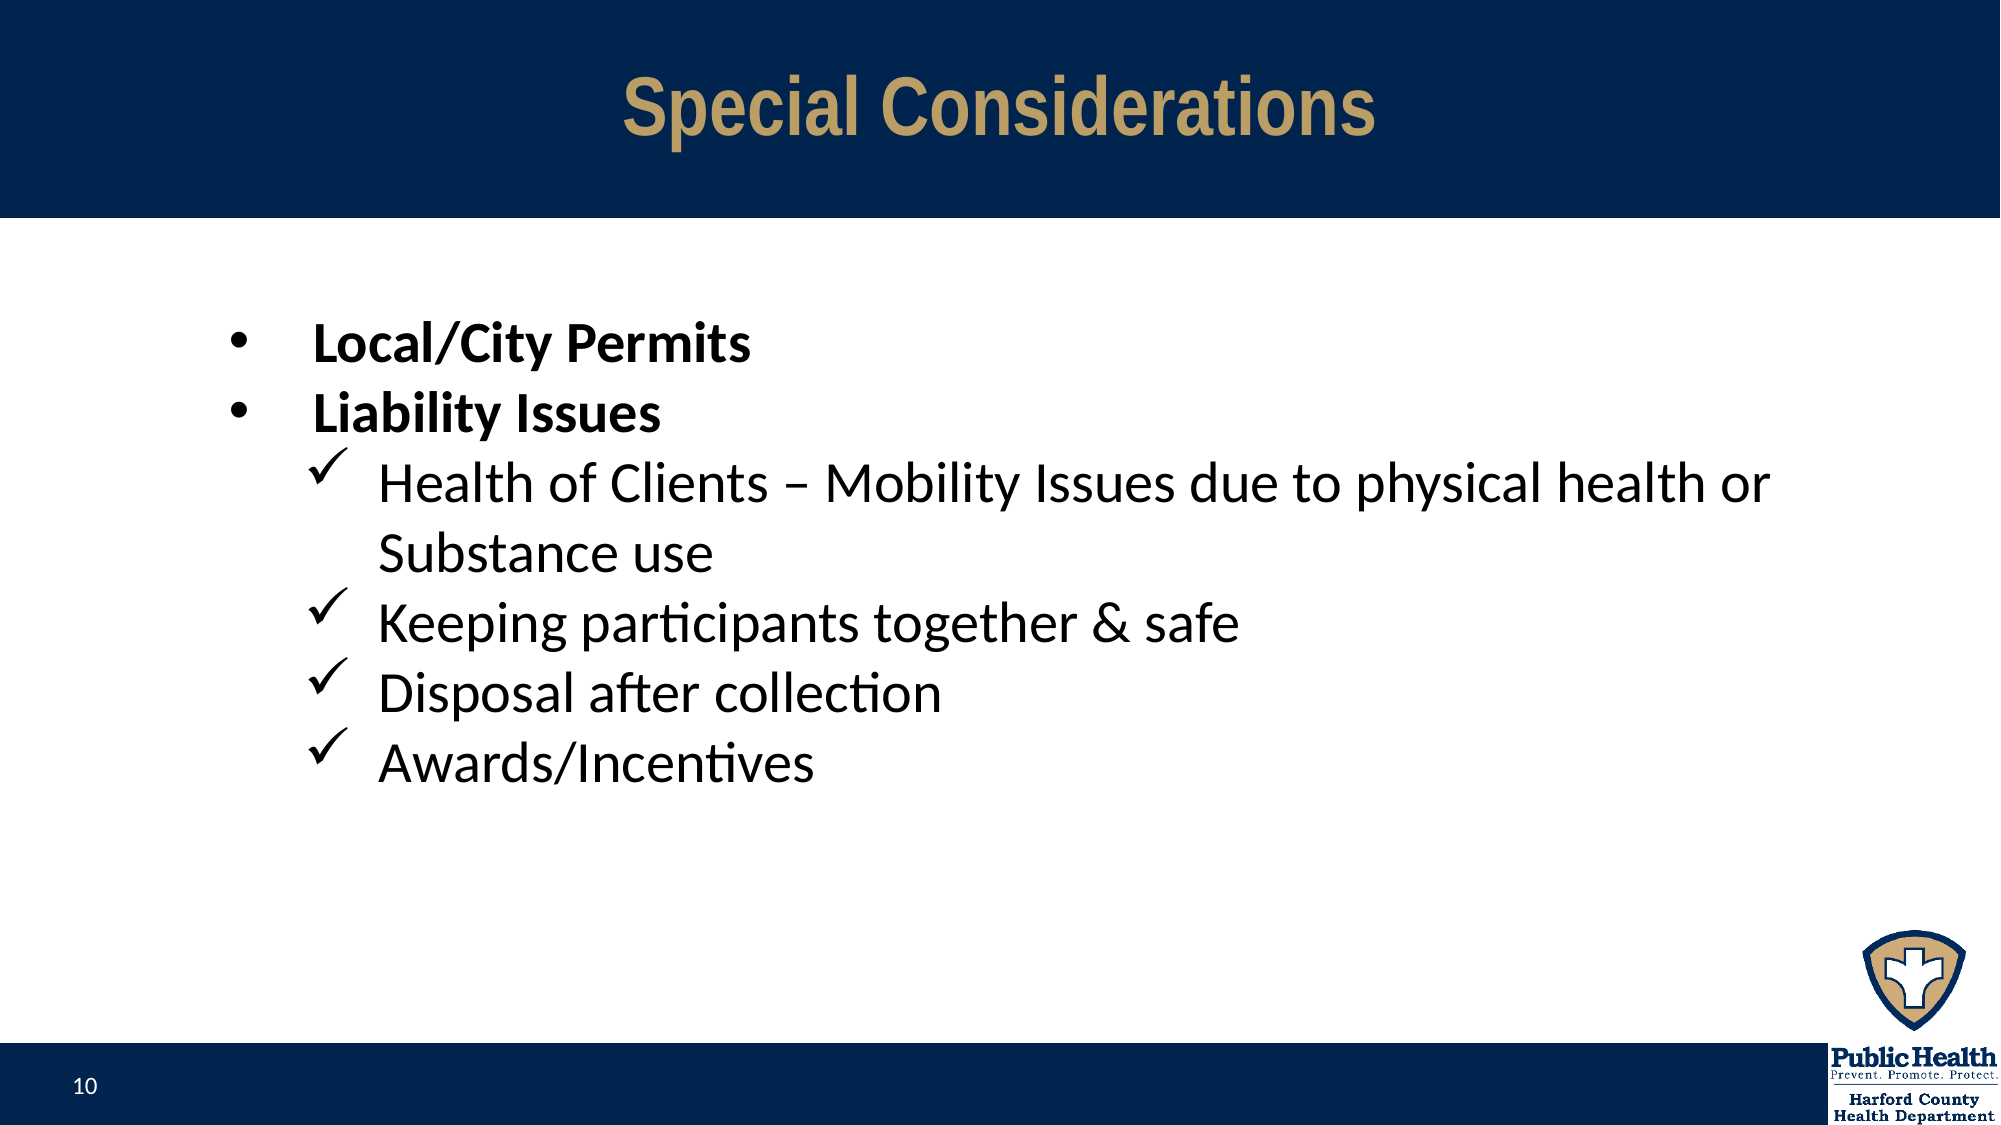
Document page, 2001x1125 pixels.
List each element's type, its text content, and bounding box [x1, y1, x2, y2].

slide_number 10 [0, 1044, 113, 1125]
text_box Local/City Permits Liability Issues Health of Clients – Mobility Issues due to physical health or Substance use Keeping participants together & safe Disposal after collection Awards/Incentives [213, 251, 1961, 802]
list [1828, 927, 2000, 1125]
title Special Considerations [0, 0, 2000, 218]
text_box [0, 1043, 1828, 1125]
